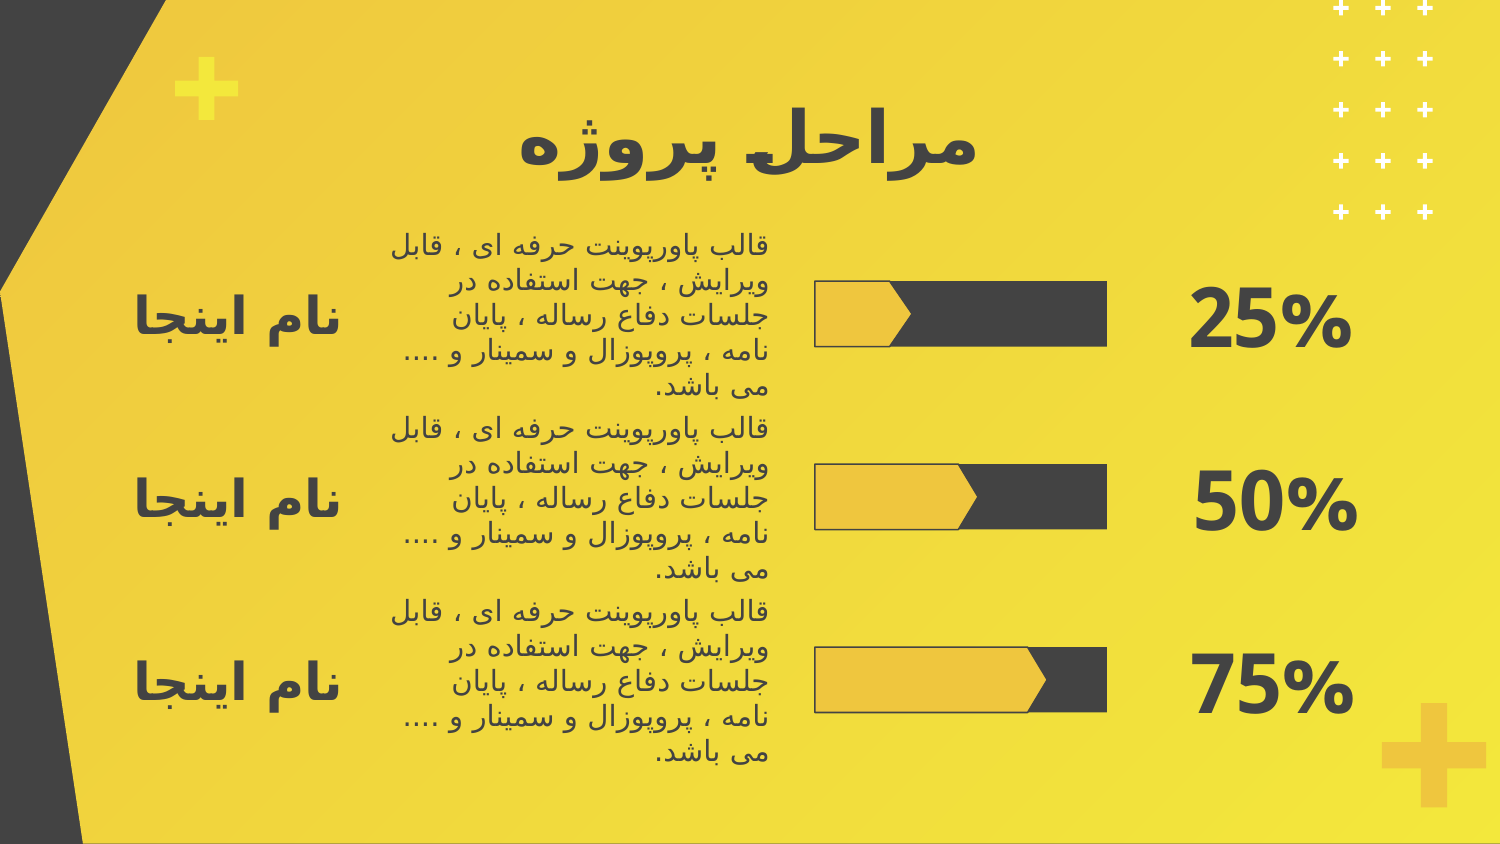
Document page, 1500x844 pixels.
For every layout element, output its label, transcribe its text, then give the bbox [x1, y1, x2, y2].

title 50% [1127, 441, 1376, 552]
title نام اینجا [118, 637, 362, 722]
text_box [891, 281, 1107, 347]
title 75% [1127, 624, 1372, 735]
text_box [814, 464, 979, 530]
text_box [814, 281, 913, 347]
subtitle قالب پاورپوينت حرفه ای ، قابل ویرایش ، جهت استفاده در جلسات دفاع رساله ، پایان نامه ، پروپوزال و سمینار و .... می باشد. [366, 454, 785, 539]
title نام اینجا [118, 271, 362, 356]
subtitle قالب پاورپوينت حرفه ای ، قابل ویرایش ، جهت استفاده در جلسات دفاع رساله ، پایان نامه ، پروپوزال و سمینار و .... می باشد. [366, 271, 785, 356]
subtitle قالب پاورپوينت حرفه ای ، قابل ویرایش ، جهت استفاده در جلسات دفاع رساله ، پایان نامه ، پروپوزال و سمینار و .... می باشد. [366, 637, 785, 722]
text_box [959, 464, 1107, 530]
text_box [814, 647, 1048, 713]
text_box [1028, 647, 1107, 713]
title 25% [1127, 258, 1370, 369]
title مراحل پروژه [118, 76, 1382, 170]
title نام اینجا [118, 454, 362, 539]
